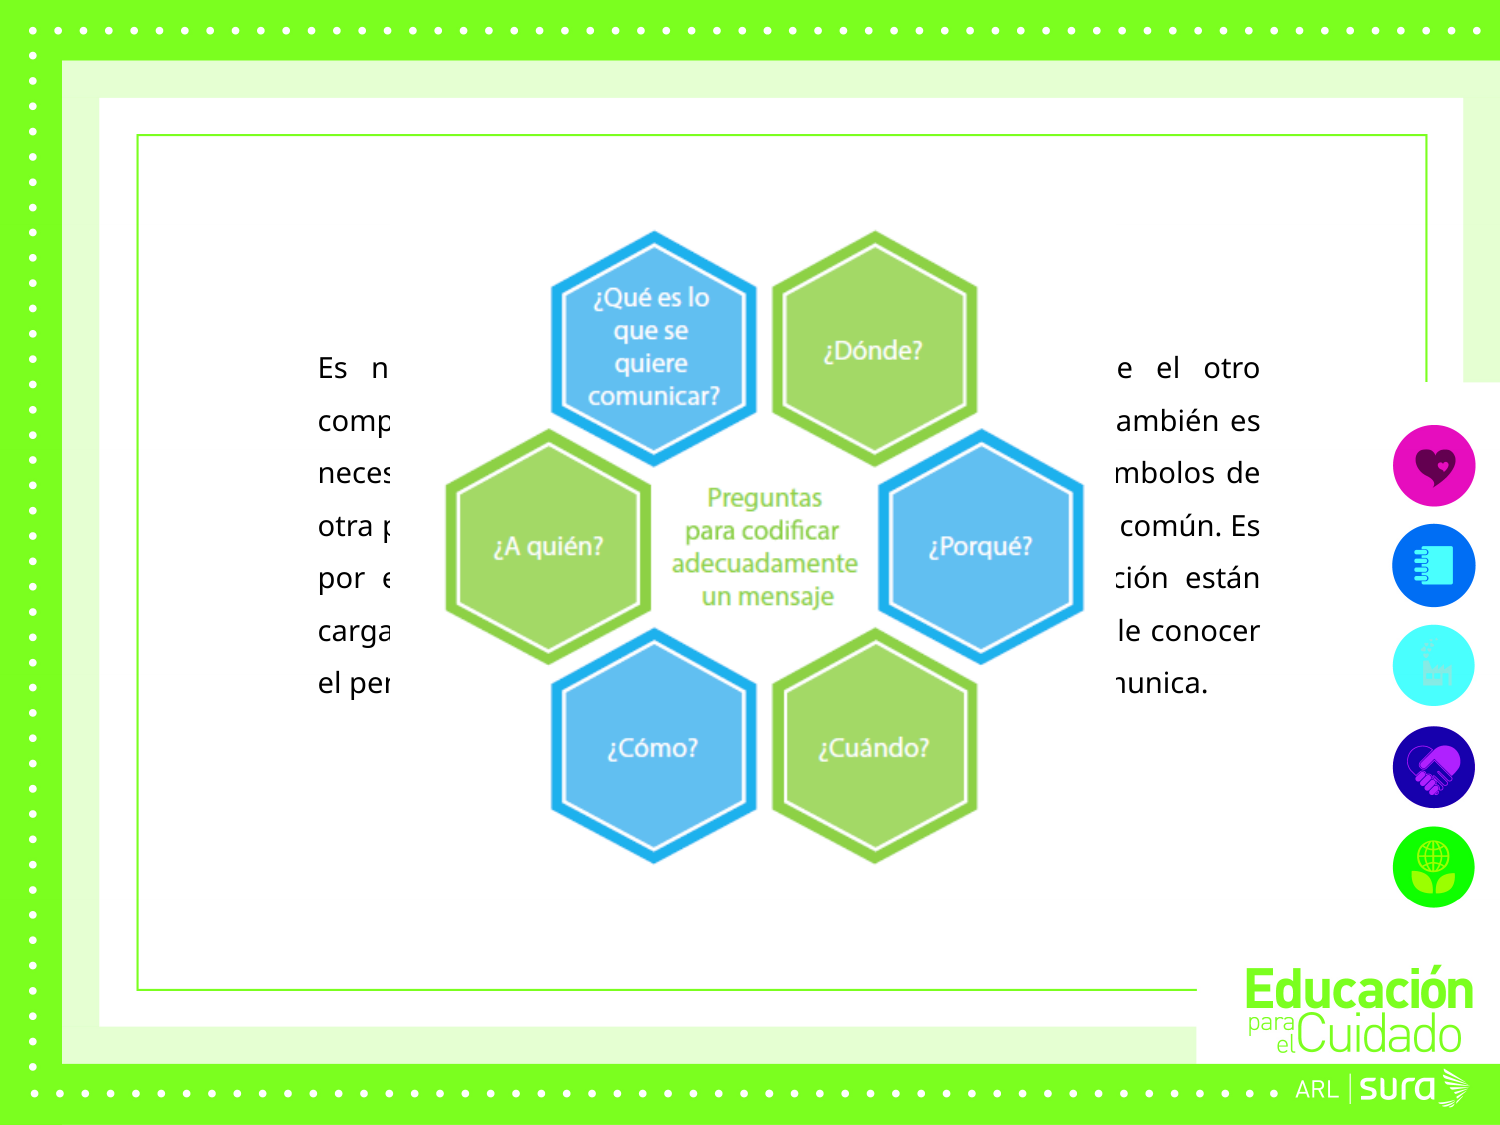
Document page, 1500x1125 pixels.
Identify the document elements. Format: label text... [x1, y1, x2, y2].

picture [0, 0, 1500, 1125]
text_box Es necesario hacer un poco de “esfuerzo” para que el otro comprenda exactamente eso que se quiere decir, como también es necesario esforzarse para interpretar el sentido de los símbolos de otra persona, más aún si no existe un área de experiencia común. Es por eso que los procesos de codificación y decodificación están cargados de una enorme subjetividad, porque es imposible conocer el pensamiento y la intención de ese otro con quien se comunica. [303, 324, 385, 707]
text_box Es necesario hacer un poco de “esfuerzo” para que el otro comprenda exactamente eso que se quiere decir, como también es necesario esforzarse para interpretar el sentido de los símbolos de otra persona, más aún si no existe un área de experiencia común. Es por eso que los procesos de codificación y decodificación están cargados de una enorme subjetividad, porque es imposible conocer el pensamiento y la intención de ese otro con quien se comunica. [1119, 324, 1277, 707]
